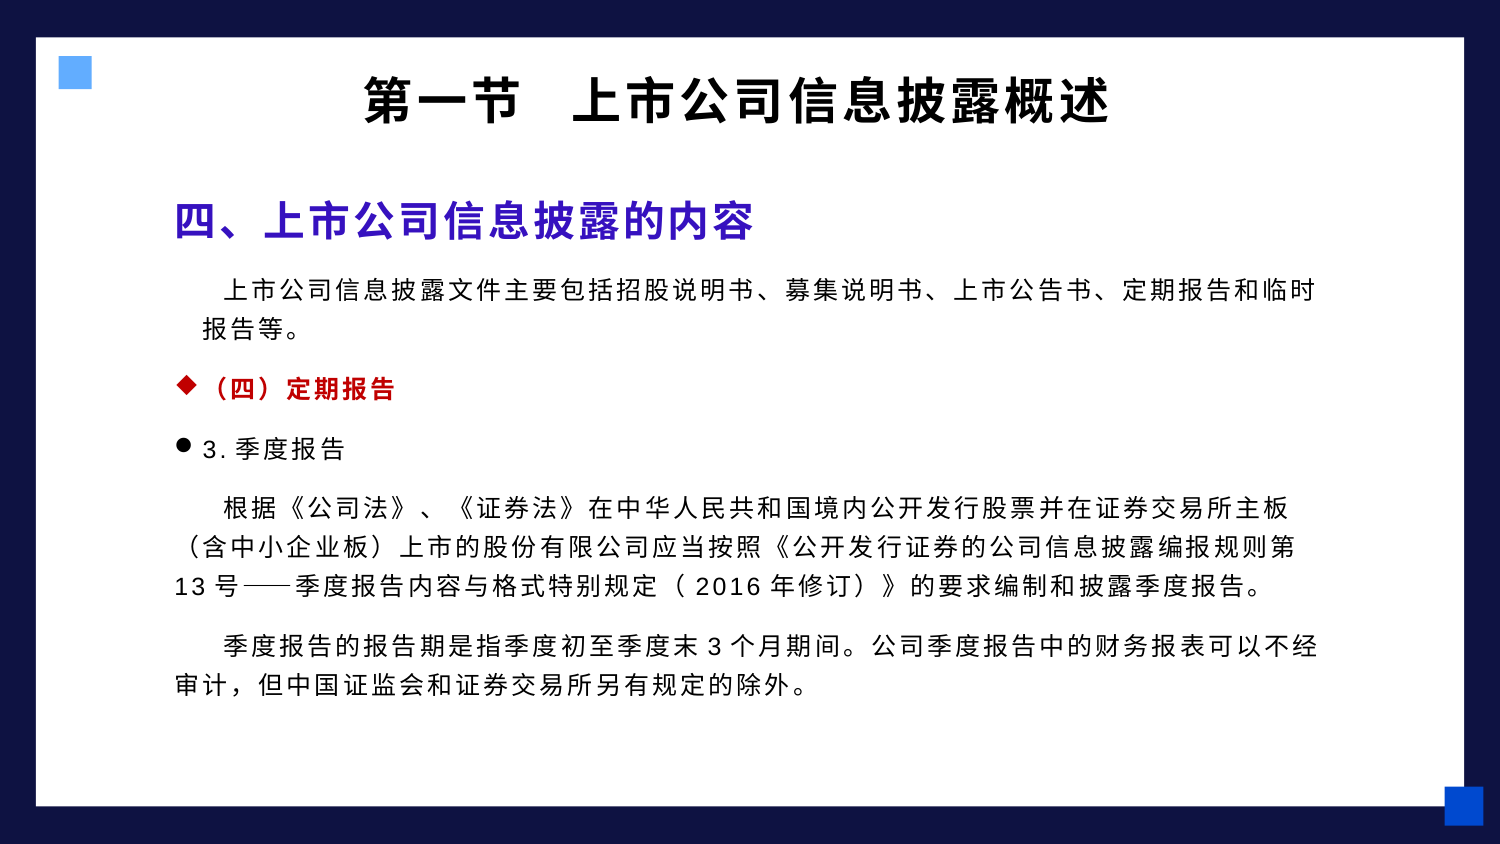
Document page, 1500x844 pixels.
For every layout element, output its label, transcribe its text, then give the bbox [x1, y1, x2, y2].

list 四、上市公司信息披露的内容 上市公司信息披露文件主要包括招股说明书、募集说明书、上市公告书、定期报告和临时报告等。 （四）定期报告 3.季度报告 根据《公司法》、《证券法》在中华人民共和国境内公开发行股票并在证券交易所主板（含中小企业板）上市的股份有限公司应当按照《公开发行证券的公司信息披露编报规则第13号——季度报告内容与格式特别规定（2016年修订）》的要求编制和披露季度报告。 季度报告的报告期是指季度初至季度末3个月期间。公司季度报告中的财务报表可以不经审计，但中国证监会和证券交易所另有规定的除外。 [157, 179, 1343, 604]
title 第一节 上市公司信息披露概述 [141, 48, 1327, 138]
